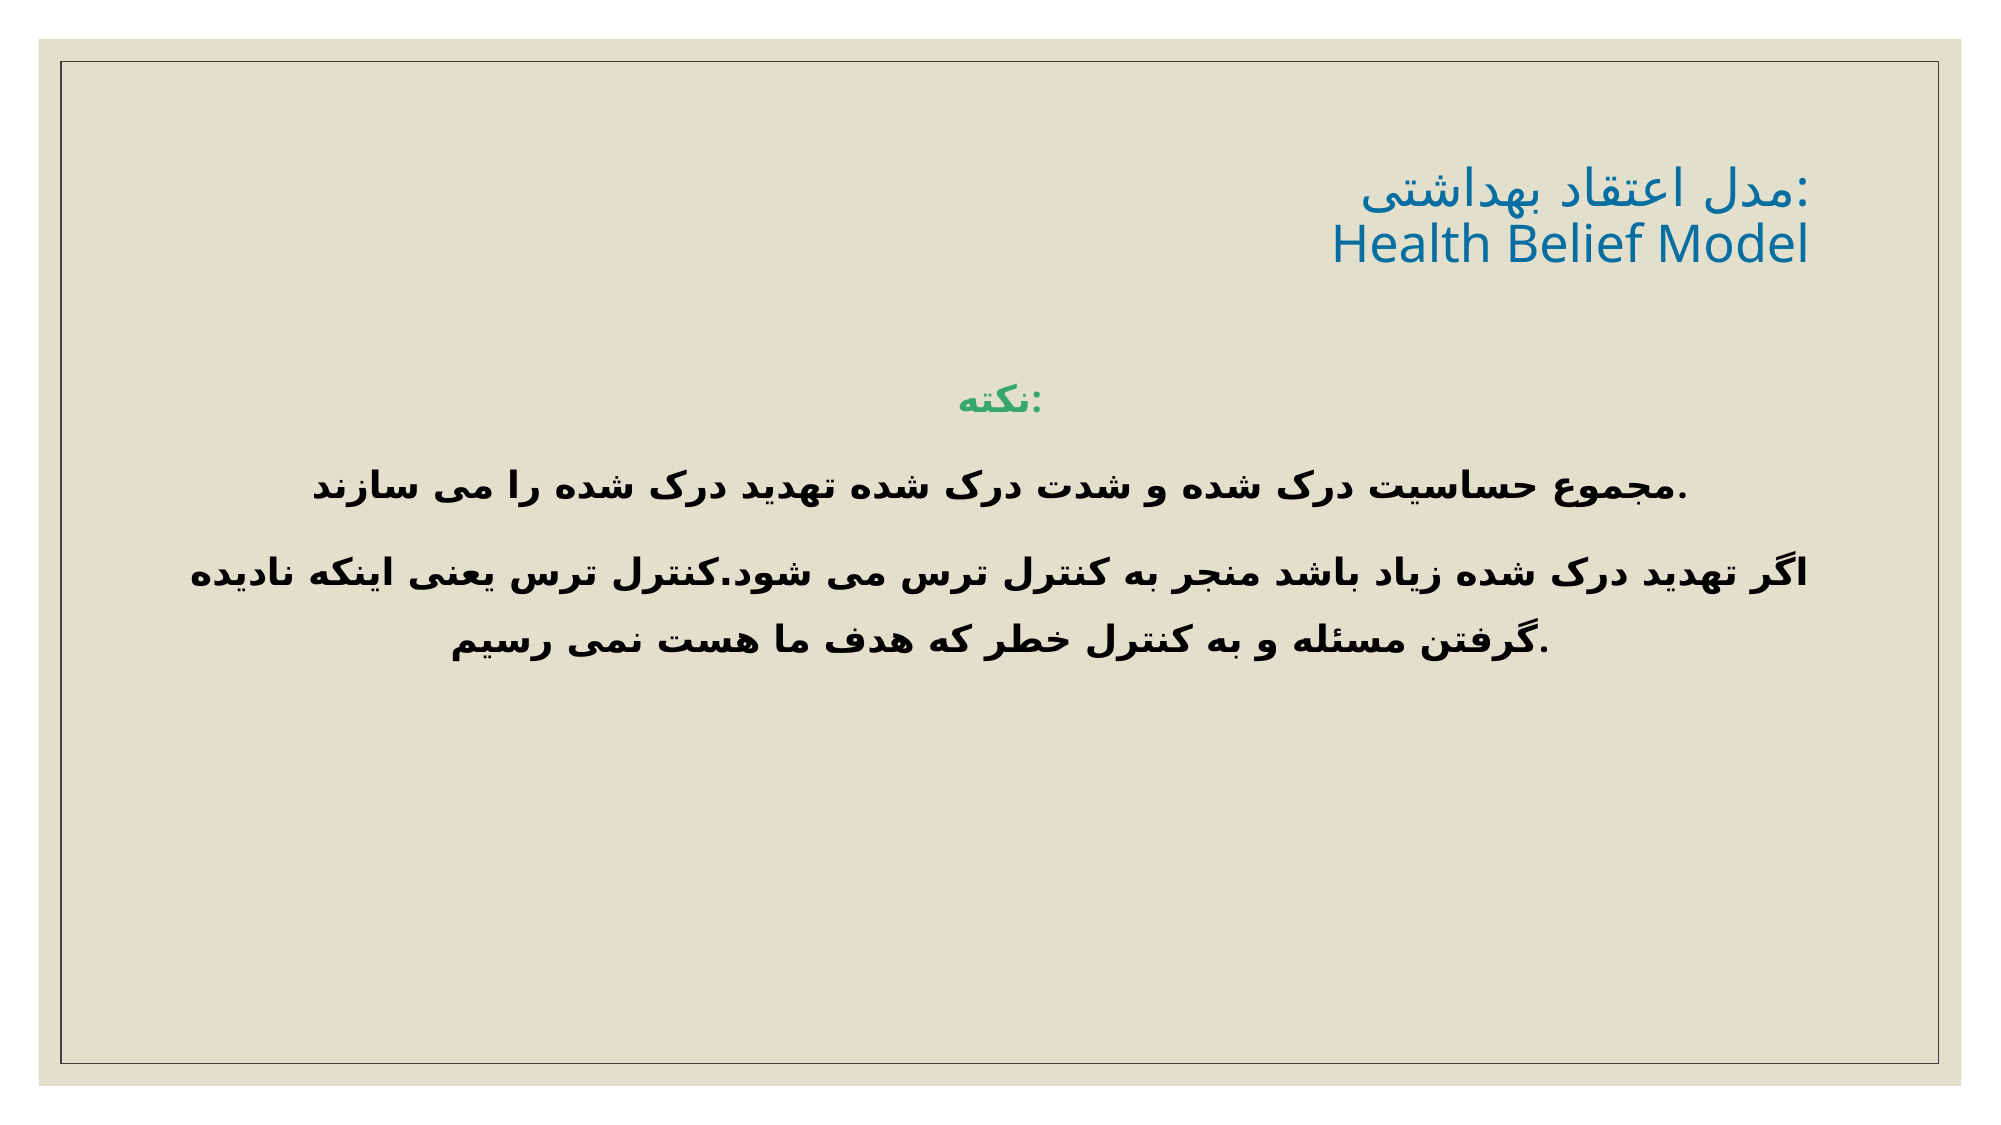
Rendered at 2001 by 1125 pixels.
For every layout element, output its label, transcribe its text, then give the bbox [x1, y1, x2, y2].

title مدل اعتقاد بهداشتی: Health Belief Model [174, 105, 1825, 331]
list نکته: مجموع حساسیت درک شده و شدت درک شده تهدید درک شده را می سازند. اگر تهدید درک شده زیاد باشد منجر به کنترل ترس می شود.کنترل ترس یعنی اینکه نادیده گرفتن مسئله و به کنترل خطر که هدف ما هست نمی رسیم. [174, 345, 1825, 990]
